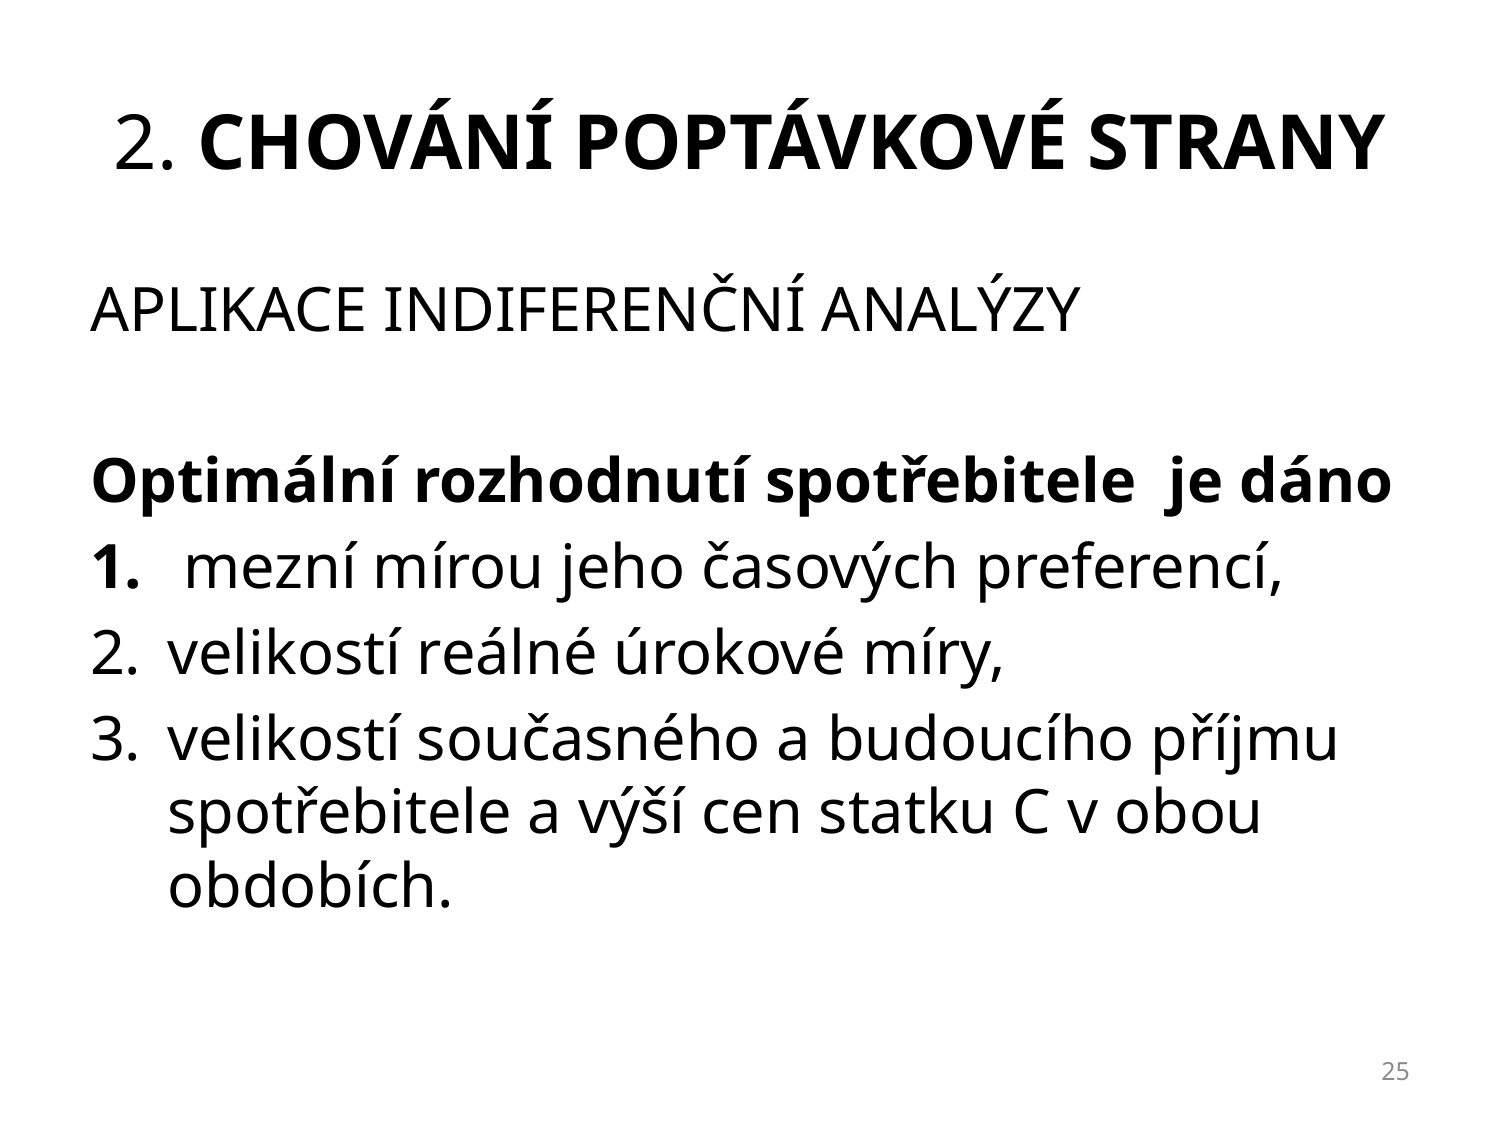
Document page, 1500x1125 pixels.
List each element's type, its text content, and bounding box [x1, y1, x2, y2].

slide_number 25 [1074, 1042, 1425, 1103]
title 2. chování poptávkové strany [75, 45, 1425, 233]
list APLIKACE INDIFERENČNÍ ANALÝZY Optimální rozhodnutí spotřebitele je dáno mezní mírou jeho časových preferencí, velikostí reálné úrokové míry, velikostí současného a budoucího příjmu spotřebitele a výší cen statku C v obou obdobích. [75, 262, 1425, 1005]
